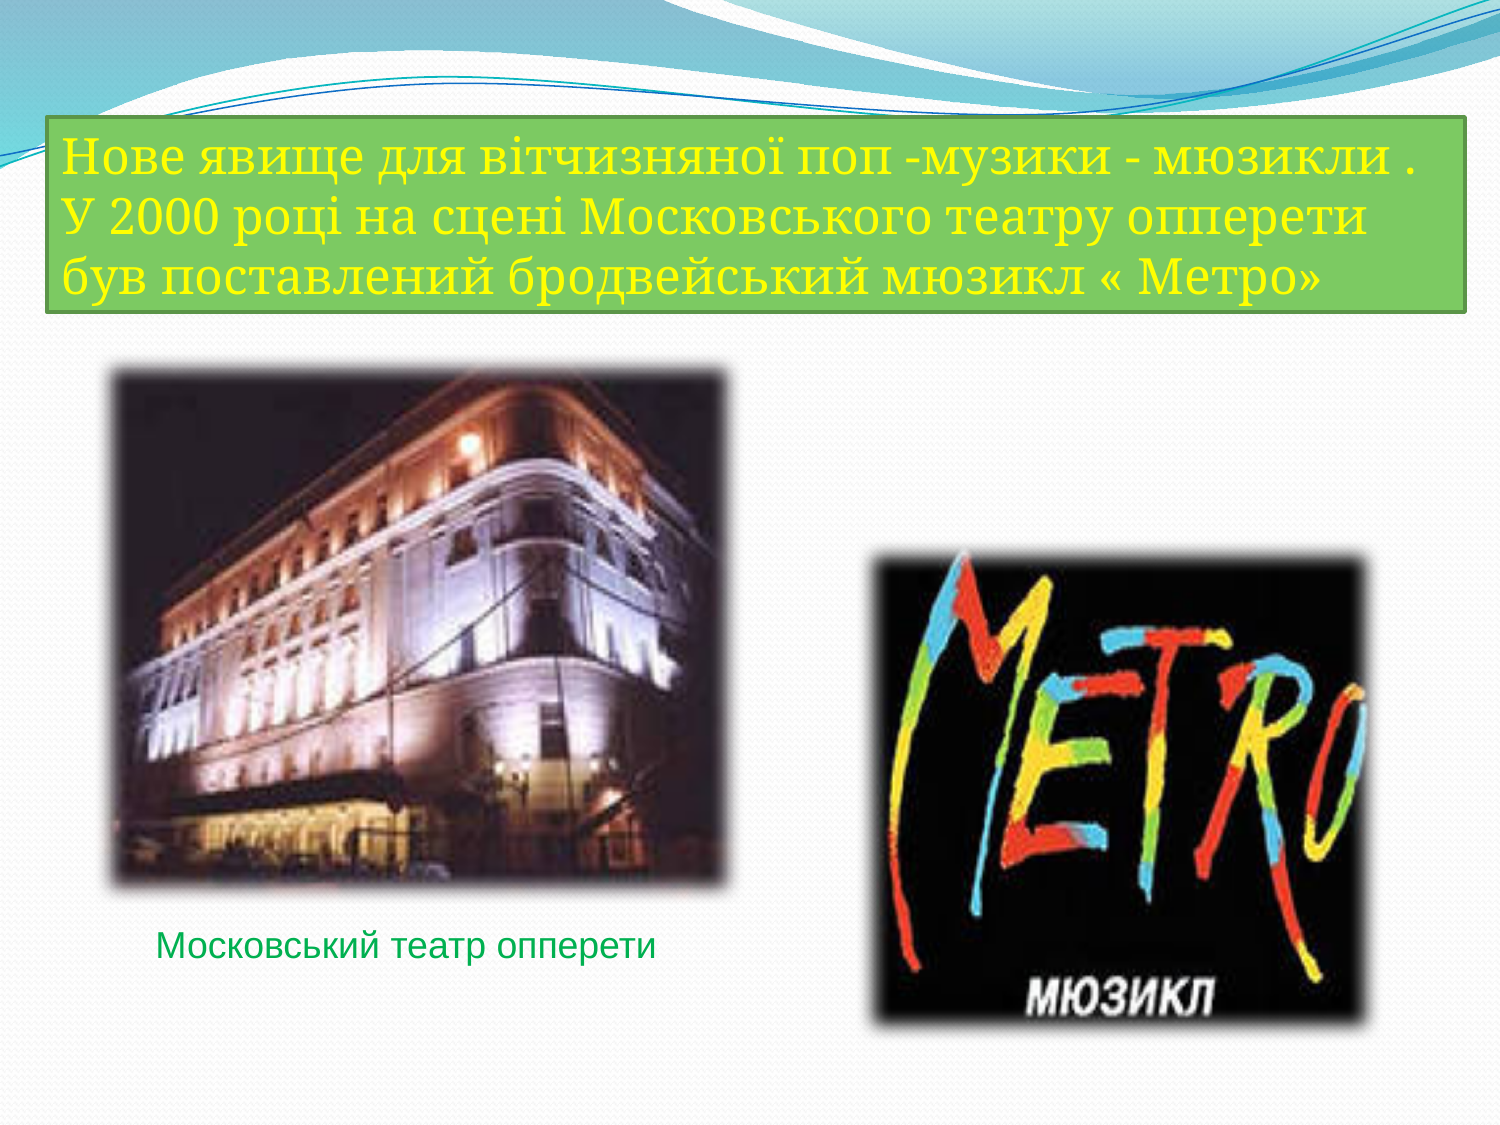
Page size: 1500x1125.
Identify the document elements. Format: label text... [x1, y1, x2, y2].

text_box Московський театр опперети [140, 917, 692, 1019]
text_box Нове явище для вітчизняної поп -музики - мюзикли . У 2000 році на сцені Московського театру опперети був поставлений бродвейський мюзикл « Метро» [45, 115, 1467, 314]
picture [93, 351, 745, 906]
picture [855, 538, 1383, 1044]
